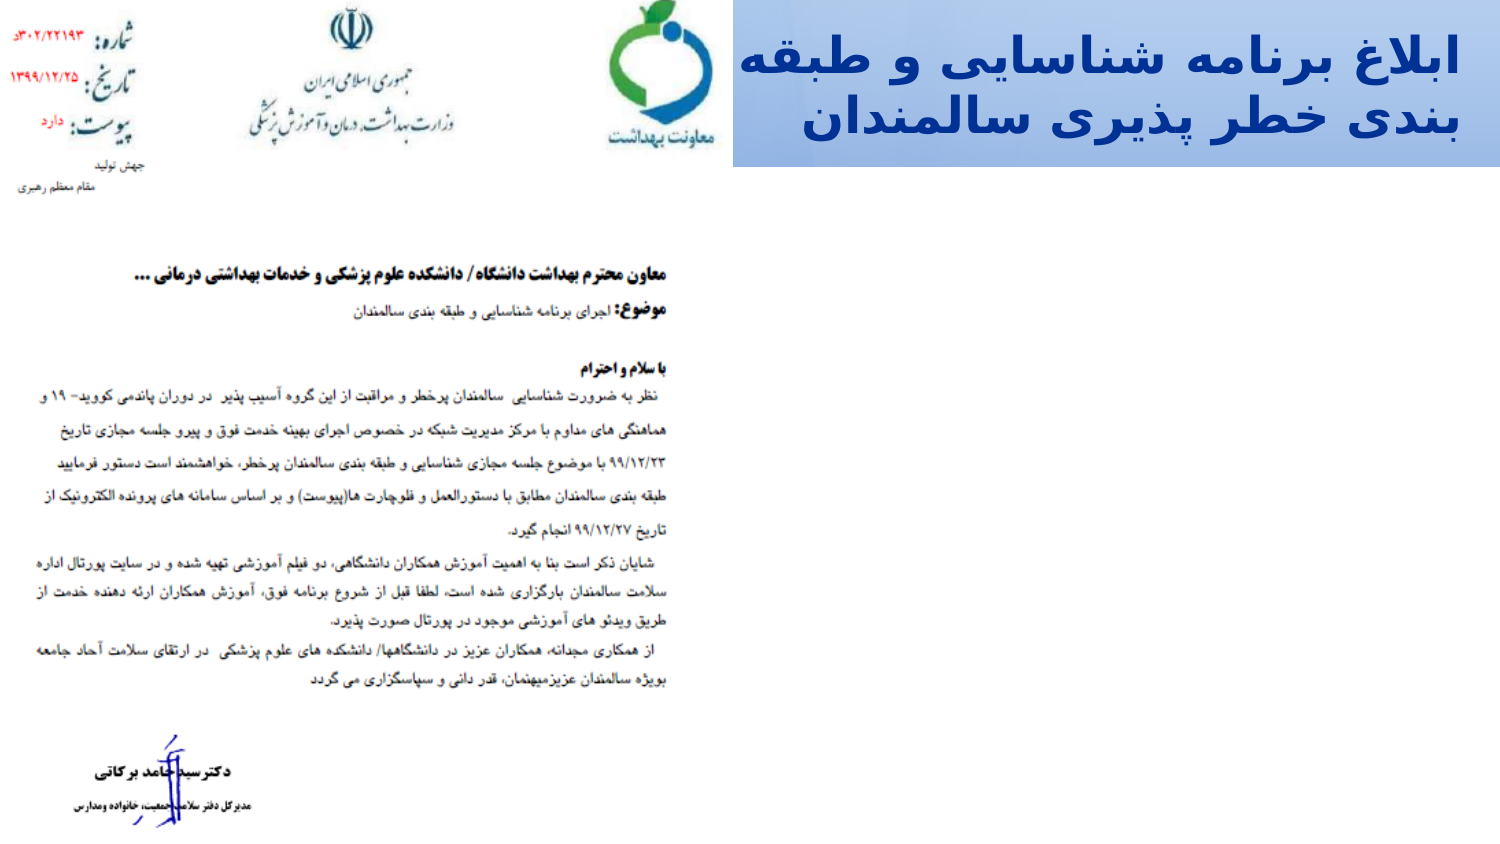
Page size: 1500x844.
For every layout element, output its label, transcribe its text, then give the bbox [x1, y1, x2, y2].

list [0, 0, 734, 844]
title ابلاغ برنامه شناسایی و طبقه بندی خطر پذیری سالمندان [738, 13, 1478, 153]
picture [734, 0, 1500, 844]
